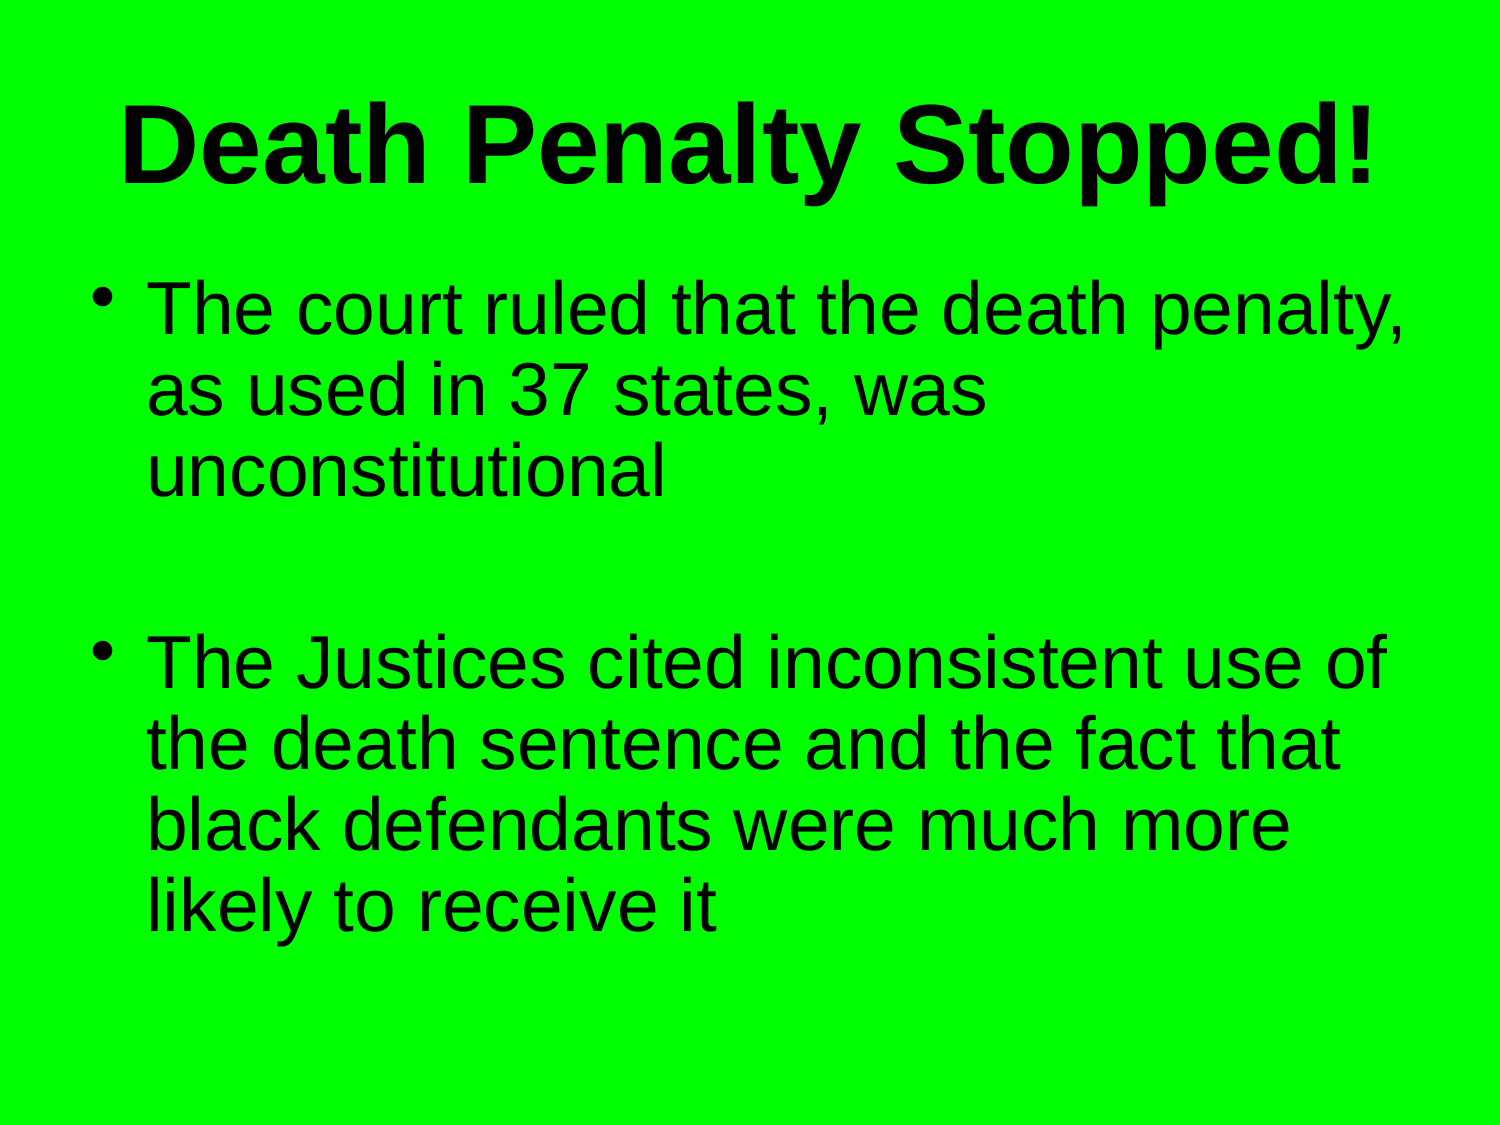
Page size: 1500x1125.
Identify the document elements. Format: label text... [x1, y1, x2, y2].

title Death Penalty Stopped! [75, 45, 1425, 233]
list The court ruled that the death penalty, as used in 37 states, was unconstitutional The Justices cited inconsistent use of the death sentence and the fact that black defendants were much more likely to receive it [75, 262, 1425, 1005]
